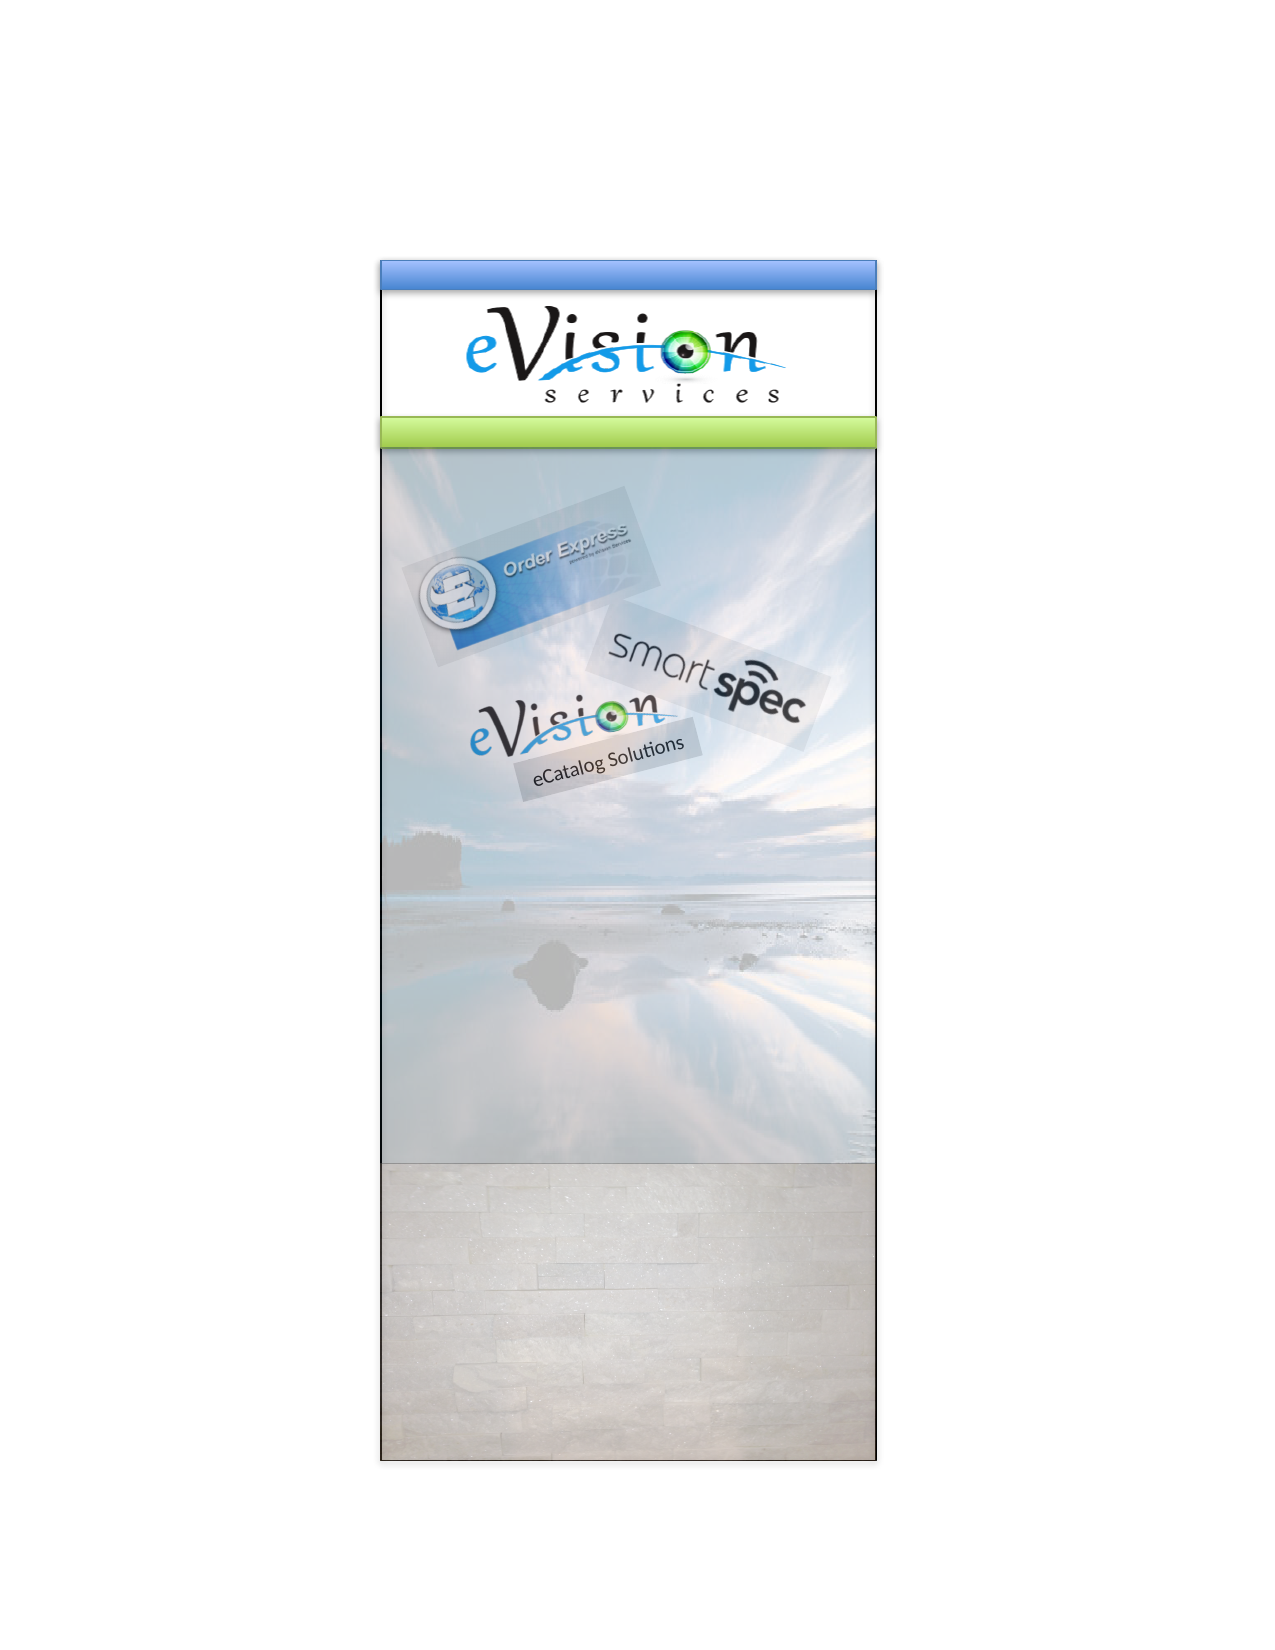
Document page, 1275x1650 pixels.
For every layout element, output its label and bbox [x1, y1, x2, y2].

picture [337, 25, 918, 1461]
